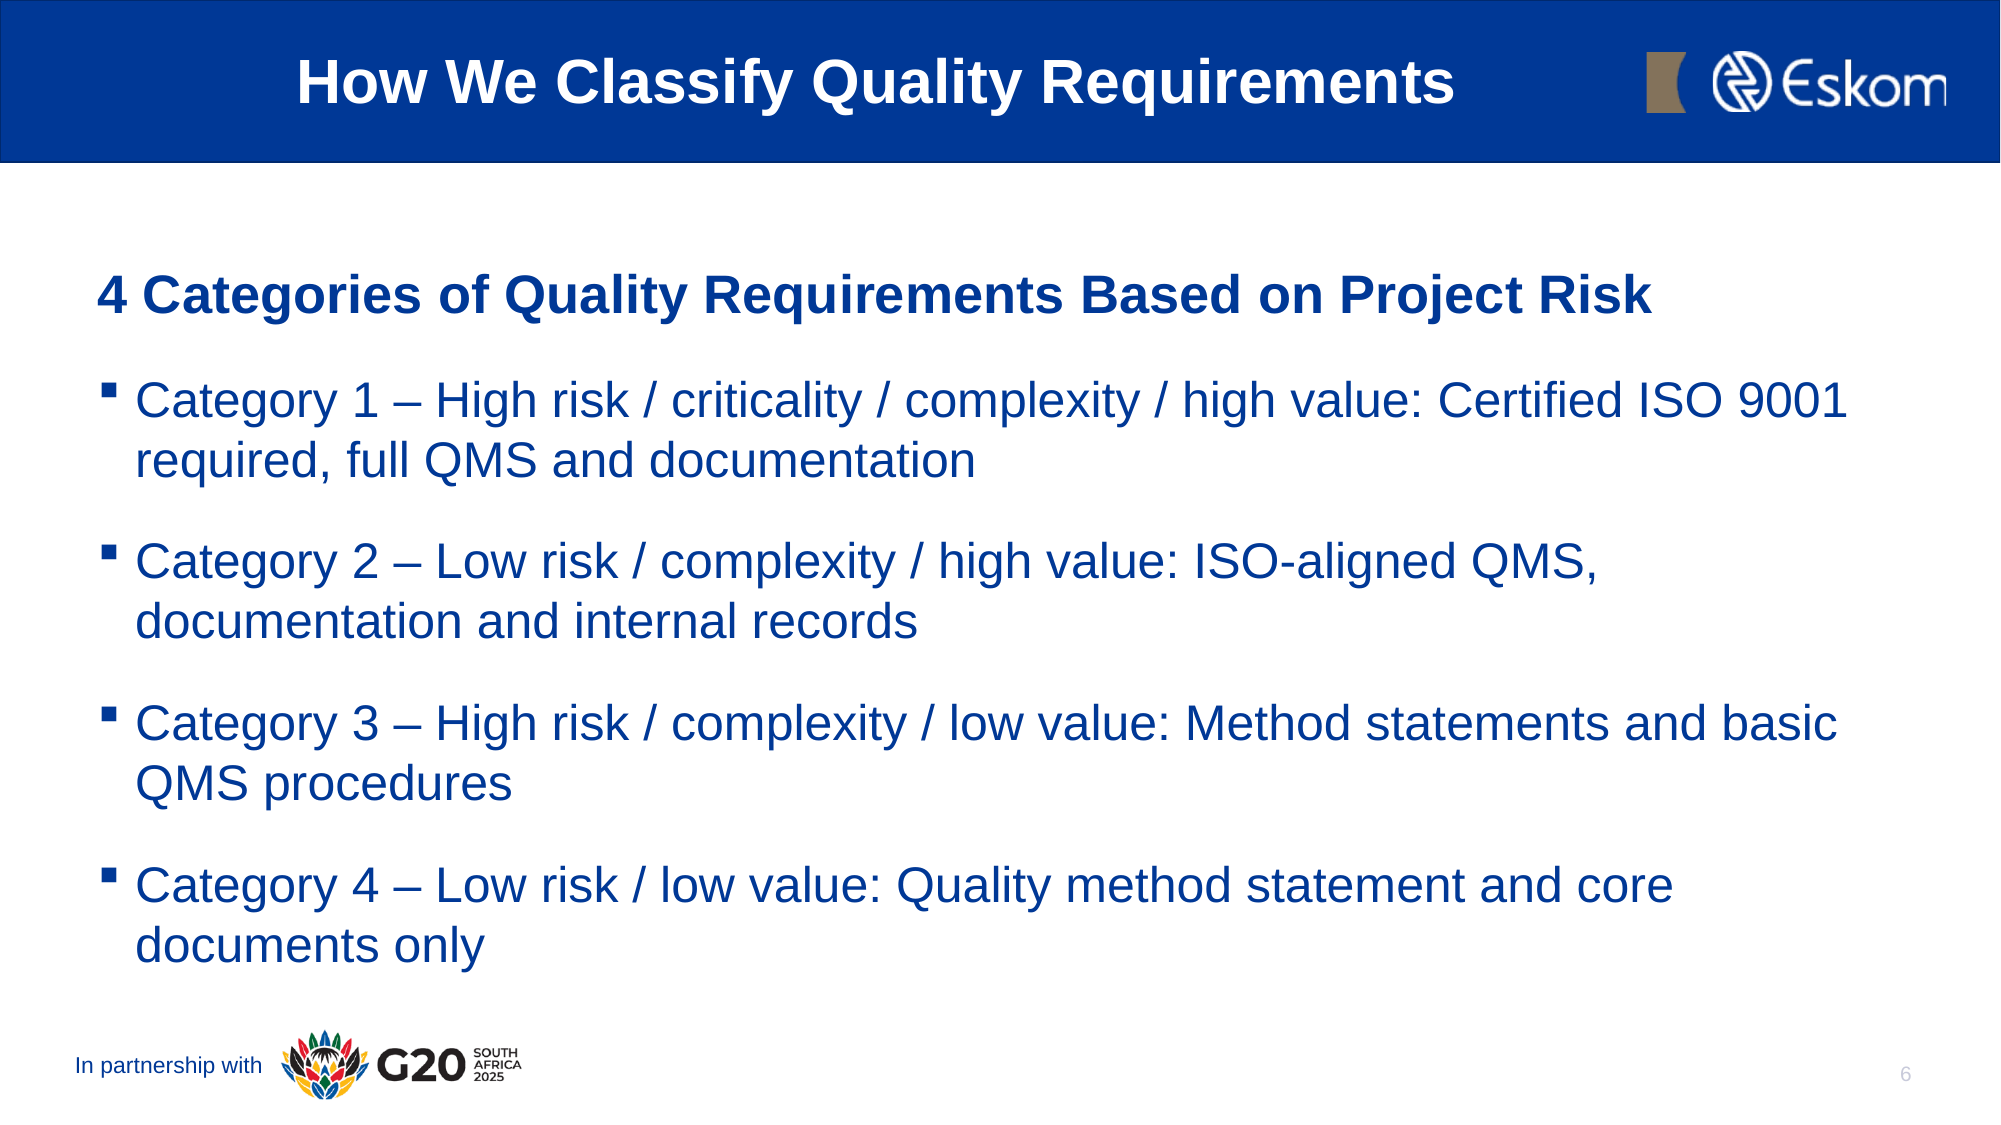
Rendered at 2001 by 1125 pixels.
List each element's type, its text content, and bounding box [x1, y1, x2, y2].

title How We Classify Quality Requirements [0, 135, 1767, 245]
picture [280, 1029, 526, 1100]
text_box 4 Categories of Quality Requirements Based on Project Risk Category 1 – High risk / criticality / complexity / high value: Certified ISO 9001 required, full QMS and documentation Category 2 – Low risk / complexity / high value: ISO-aligned QMS, documentation and internal records Category 3 – High risk / complexity / low value: Method statements and basic QMS procedures Category 4 – Low risk / low value: Quality method statement and core documents only [82, 259, 1917, 980]
slide_number 6 [1869, 1042, 1927, 1103]
